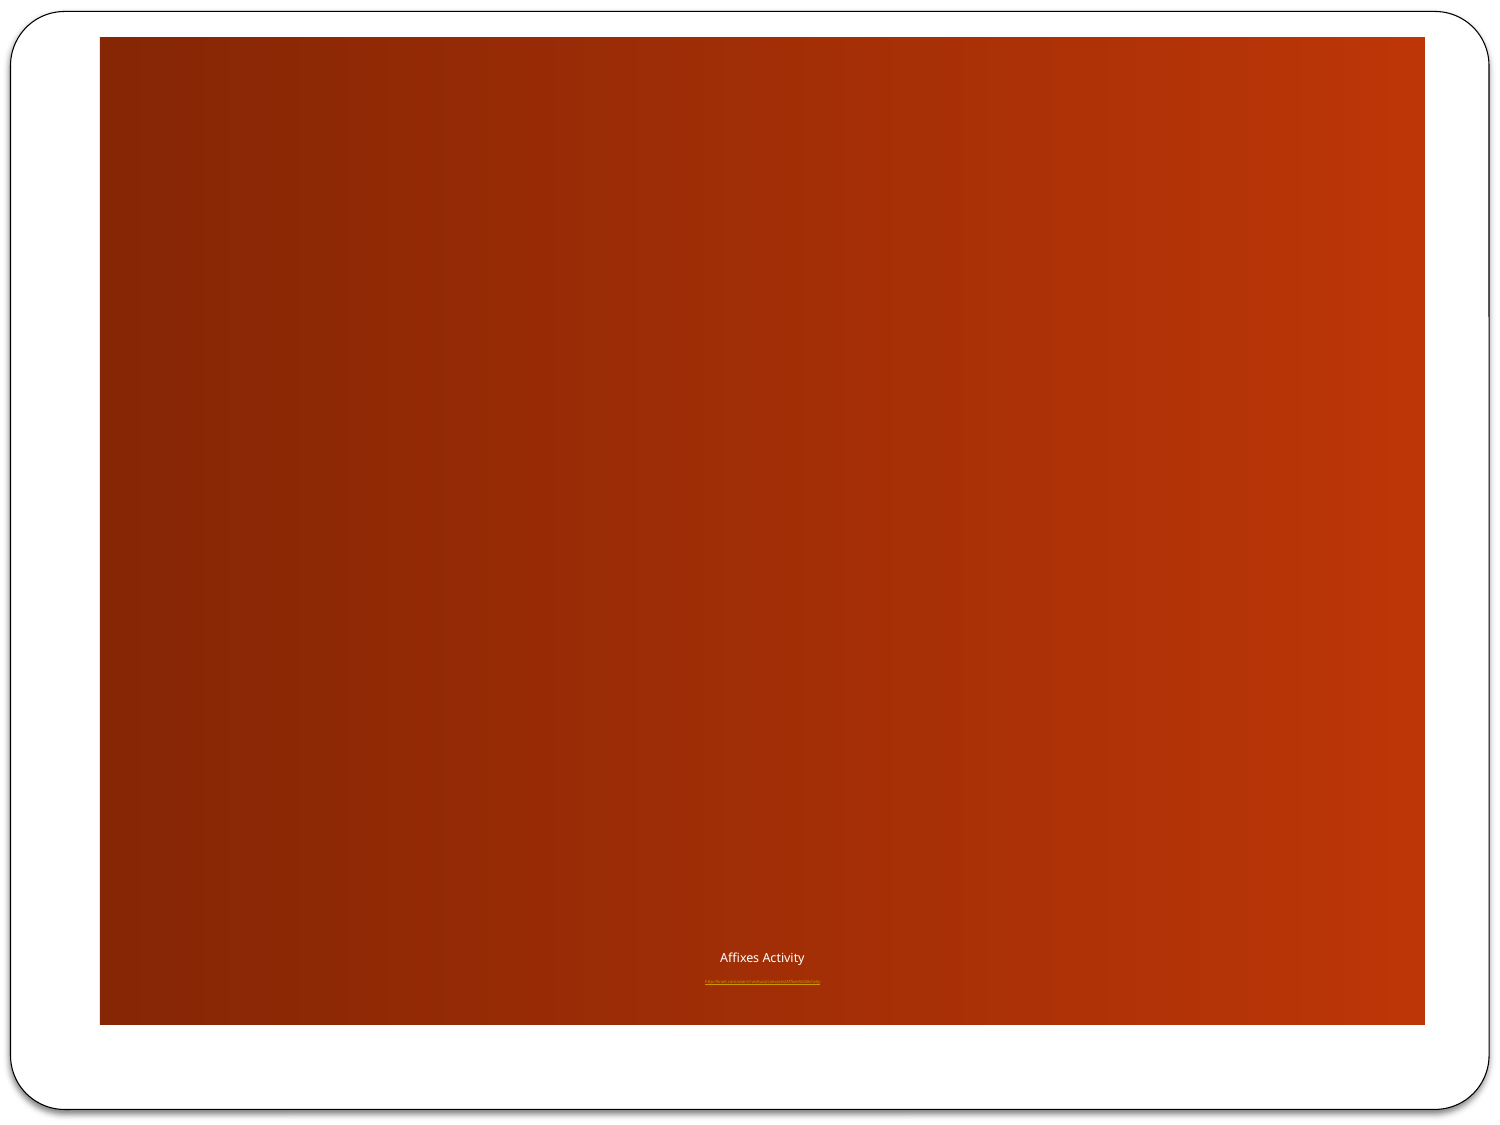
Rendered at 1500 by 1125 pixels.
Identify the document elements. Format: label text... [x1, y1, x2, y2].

title Affixes Activity http://linoit.com/users/rventura/canvases/Affixes%20Activity [99, 37, 1425, 1025]
